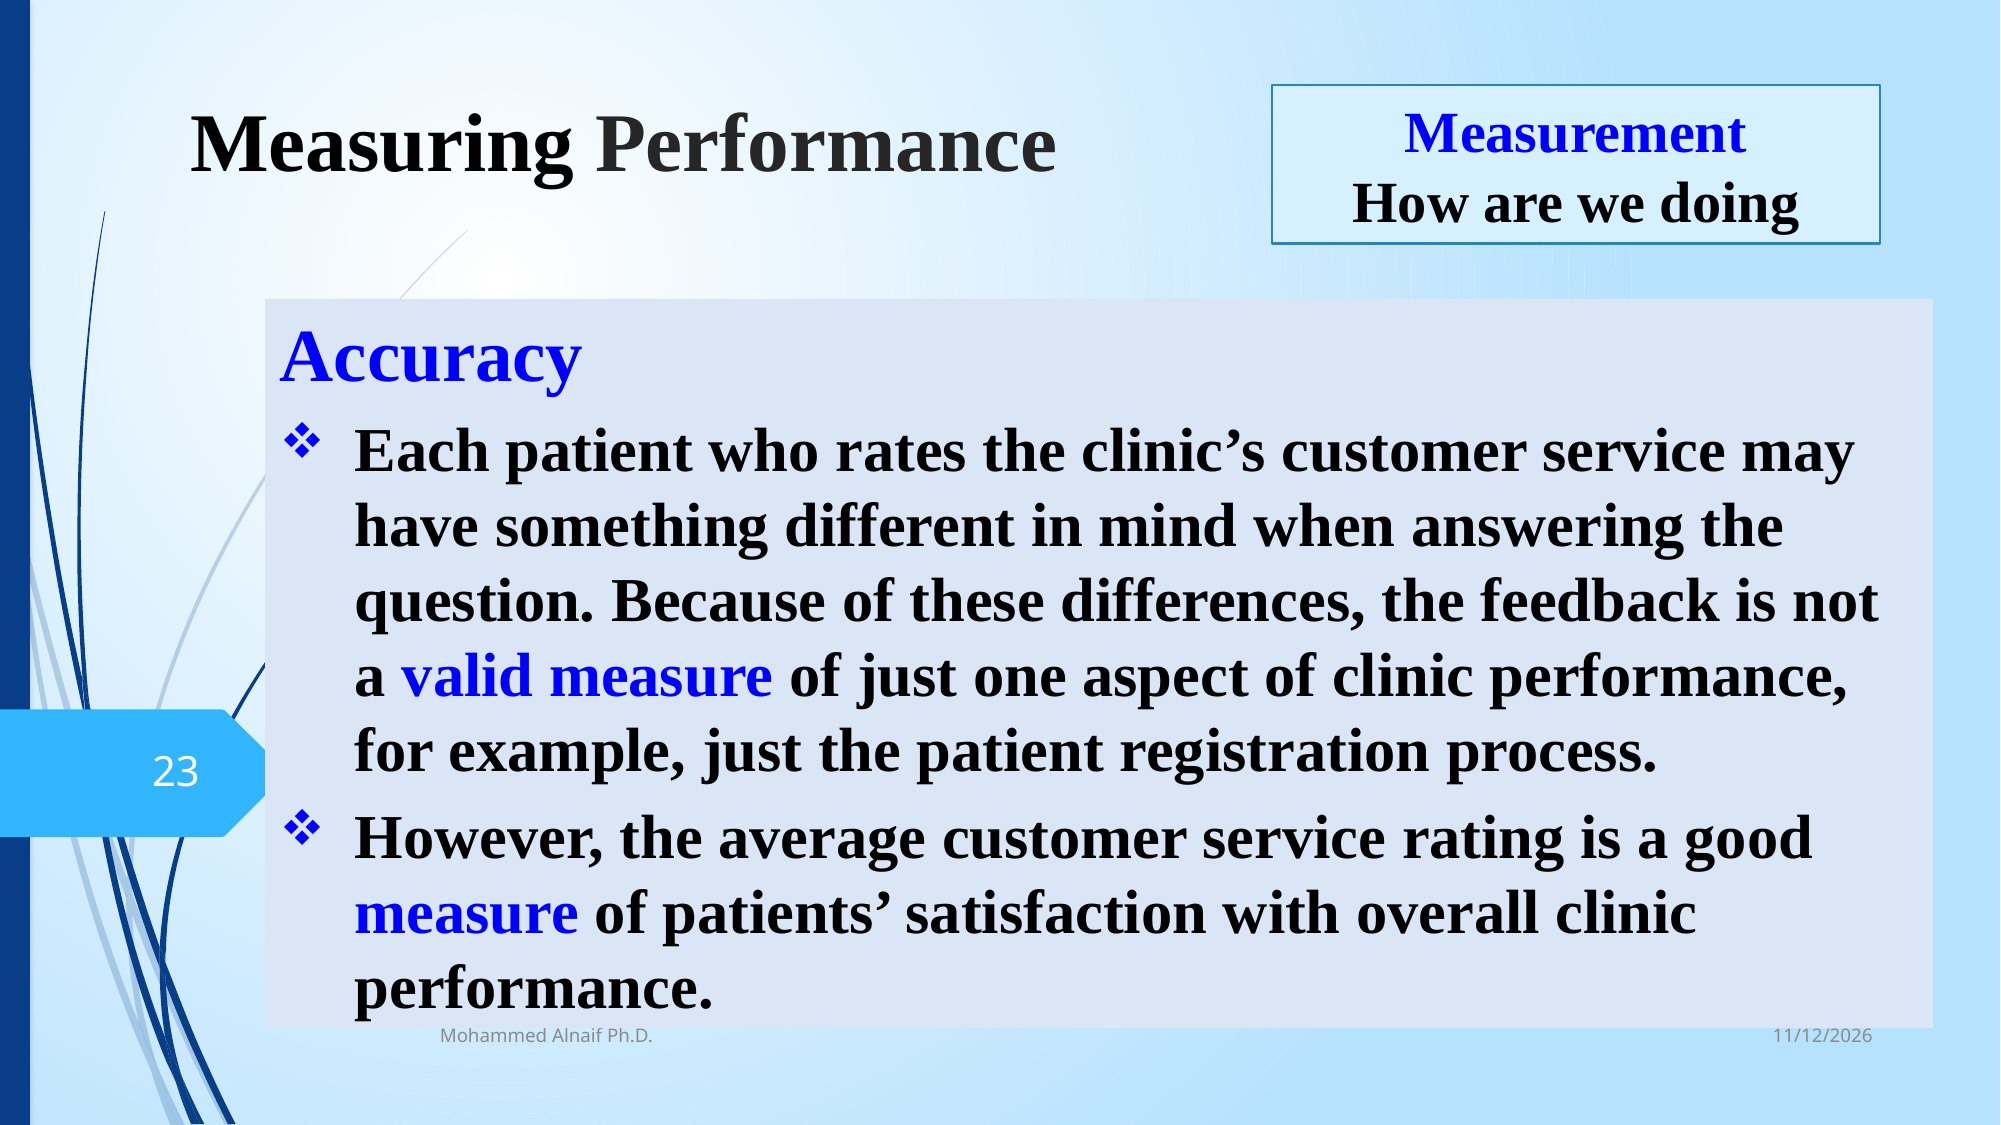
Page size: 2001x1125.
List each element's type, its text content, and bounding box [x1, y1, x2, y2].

text_box Measurement How are we doing [1271, 84, 1881, 245]
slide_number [1699, 1005, 1888, 1067]
text_box Accuracy Each patient who rates the clinic’s customer service may have something different in mind when answering the question. Because of these differences, the feedback is not a valid measure of just one aspect of clinic performance, for example, just the patient registration process. However, the average customer service rating is a good measure of patients’ satisfaction with overall clinic performance. [265, 298, 1934, 1029]
slide_number 23 [87, 743, 216, 803]
footer Mohammed Alnaif Ph.D. [424, 1006, 1675, 1067]
title Measuring Performance [175, 42, 1101, 197]
subtitle [196, 196, 1898, 1103]
